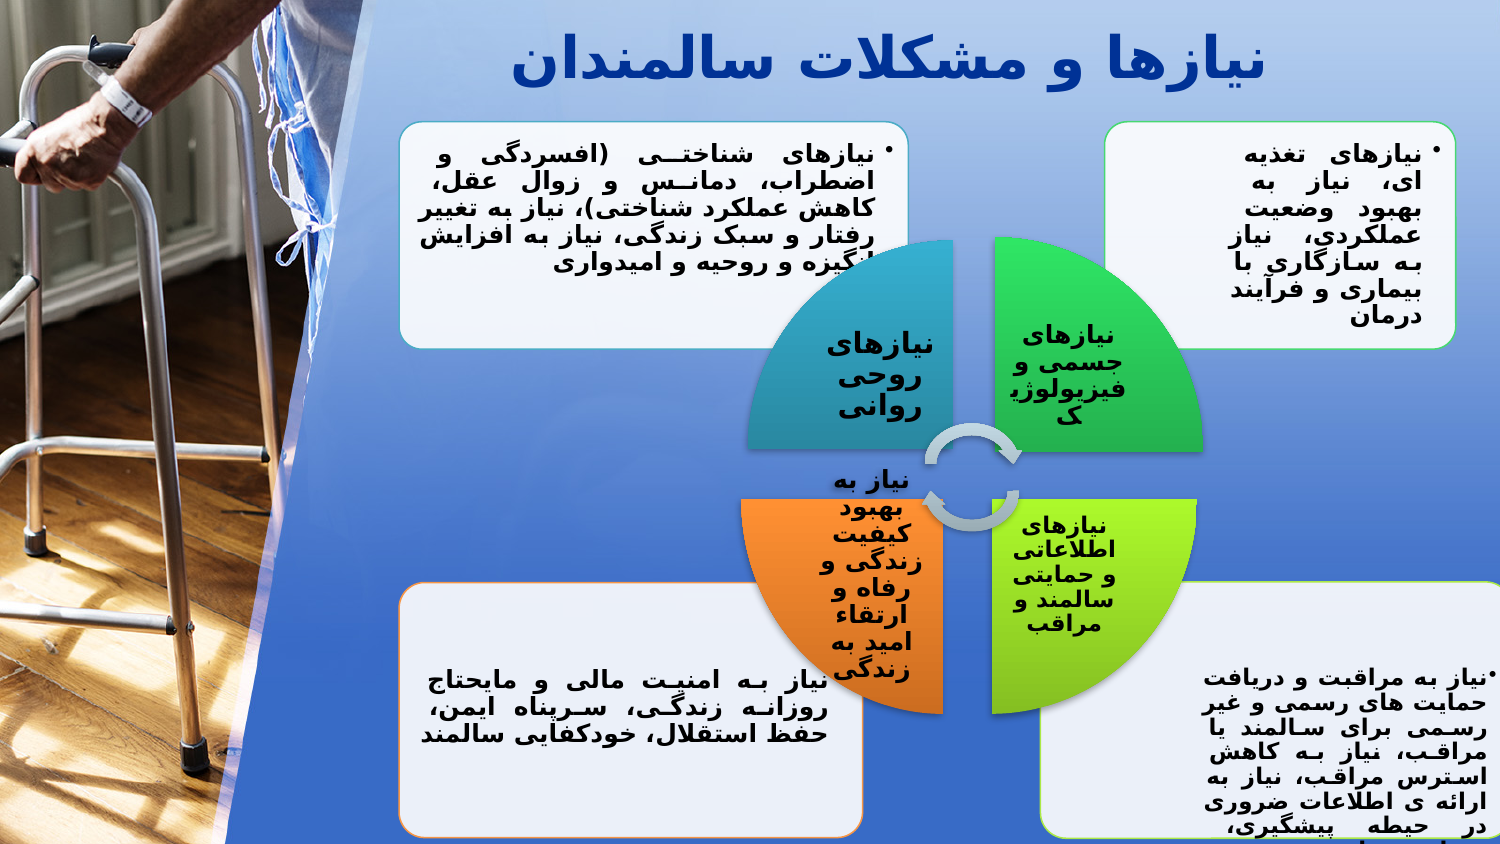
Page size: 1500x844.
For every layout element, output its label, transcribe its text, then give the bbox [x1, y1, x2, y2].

picture [0, 0, 1500, 844]
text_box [398, 124, 1500, 844]
text_box نیازها و مشکلات سالمندان [495, 13, 1284, 98]
